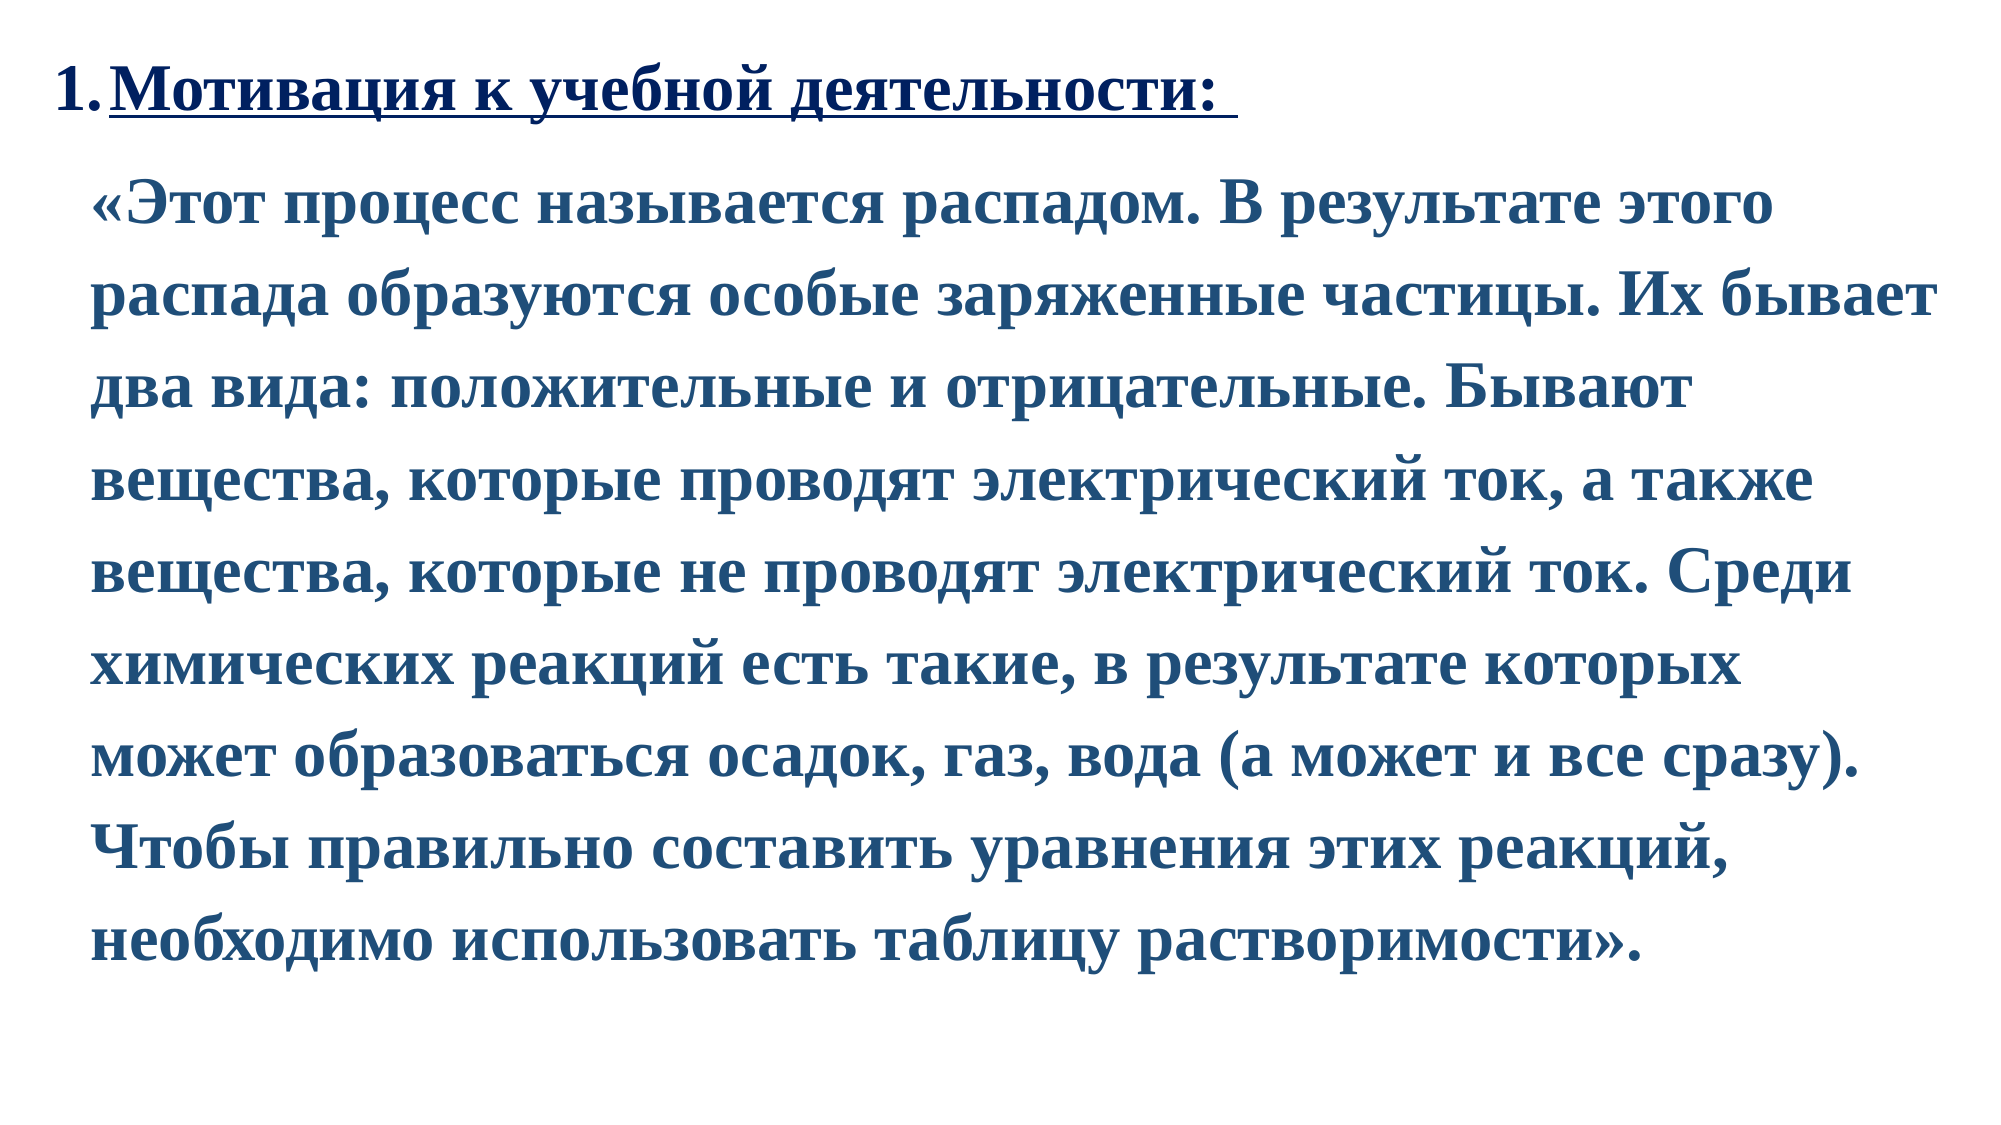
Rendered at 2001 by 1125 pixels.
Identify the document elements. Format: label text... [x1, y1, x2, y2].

list Мотивация к учебной деятельности: «Этот процесс называется распадом. В результате этого распада образуются особые заряженные частицы. Их бывает два вида: положительные и отрицательные. Бывают вещества, которые проводят электрический ток, а также вещества, которые не проводят электрический ток. Среди химических реакций есть такие, в результате которых может образоваться осадок, газ, вода (а может и все сразу). Чтобы правильно составить уравнения этих реакций, необходимо использовать таблицу растворимости». [38, 24, 1962, 1095]
